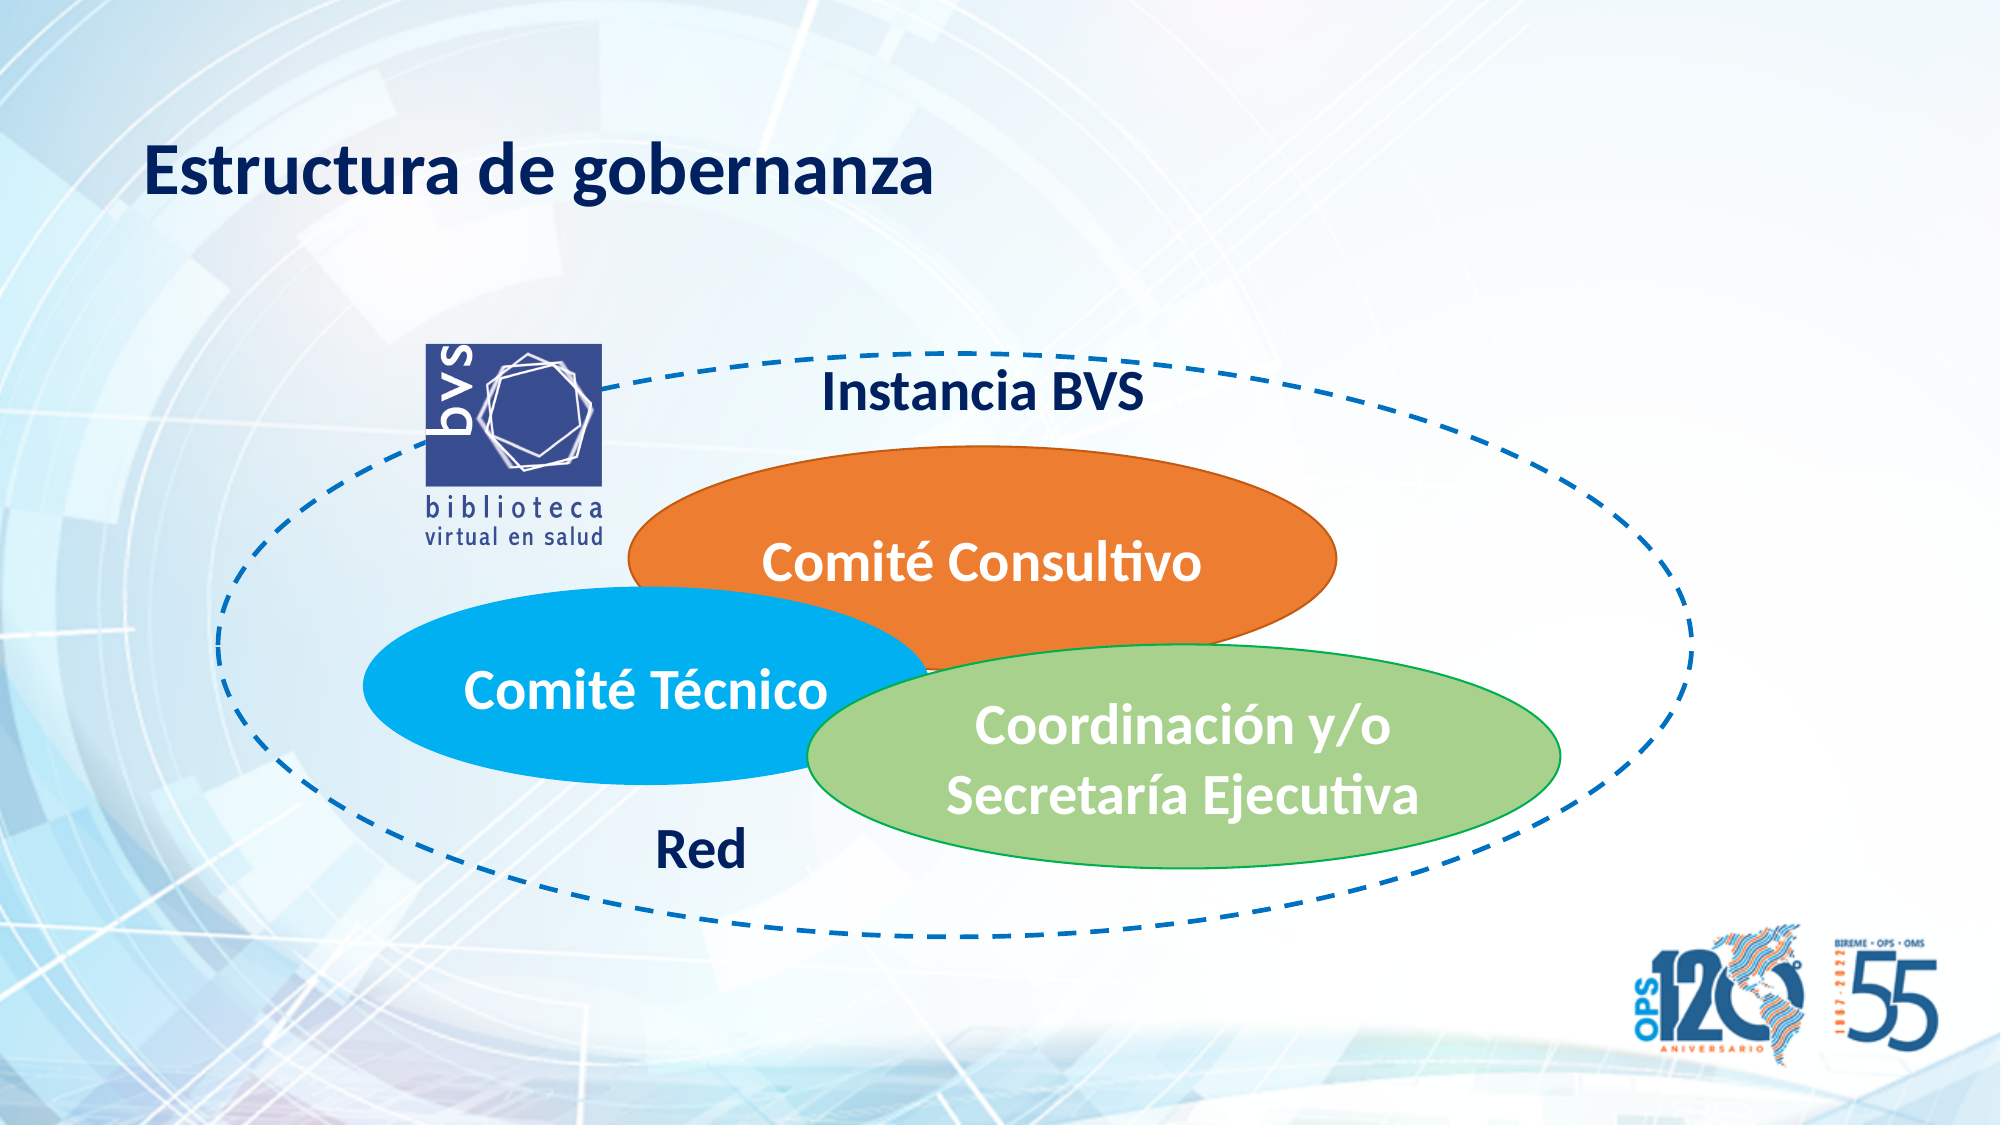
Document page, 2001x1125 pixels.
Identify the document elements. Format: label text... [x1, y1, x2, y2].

text_box Instancia BVS [769, 344, 1198, 430]
text_box [216, 361, 1693, 938]
picture [0, 0, 2001, 1125]
text_box Red [640, 802, 830, 888]
title Estructura de gobernanza [128, 55, 1854, 274]
